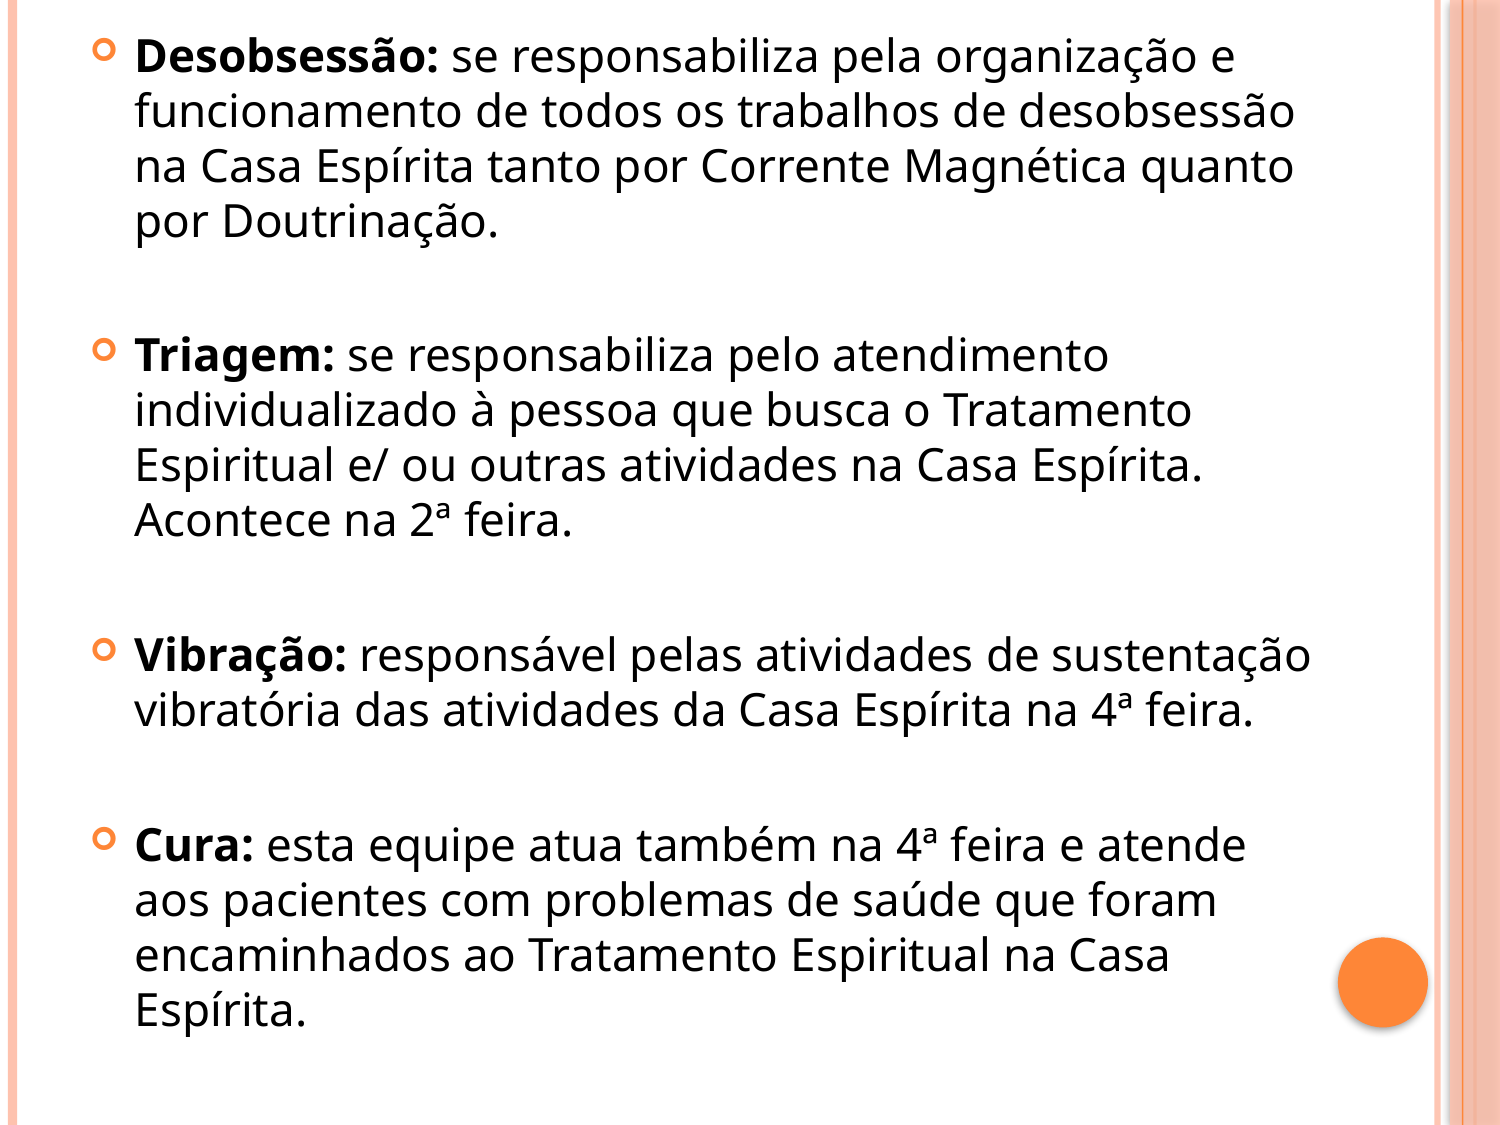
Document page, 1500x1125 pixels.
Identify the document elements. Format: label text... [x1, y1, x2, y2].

list Desobsessão: se responsabiliza pela organização e funcionamento de todos os trabalhos de desobsessão na Casa Espírita tanto por Corrente Magnética quanto por Doutrinação. Triagem: se responsabiliza pelo atendimento individualizado à pessoa que busca o Tratamento Espiritual e/ ou outras atividades na Casa Espírita. Acontece na 2ª feira. Vibração: responsável pelas atividades de sustentação vibratória das atividades da Casa Espírita na 4ª feira. Cura: esta equipe atua também na 4ª feira e atende aos pacientes com problemas de saúde que foram encaminhados ao Tratamento Espiritual na Casa Espírita. [75, 19, 1341, 1106]
